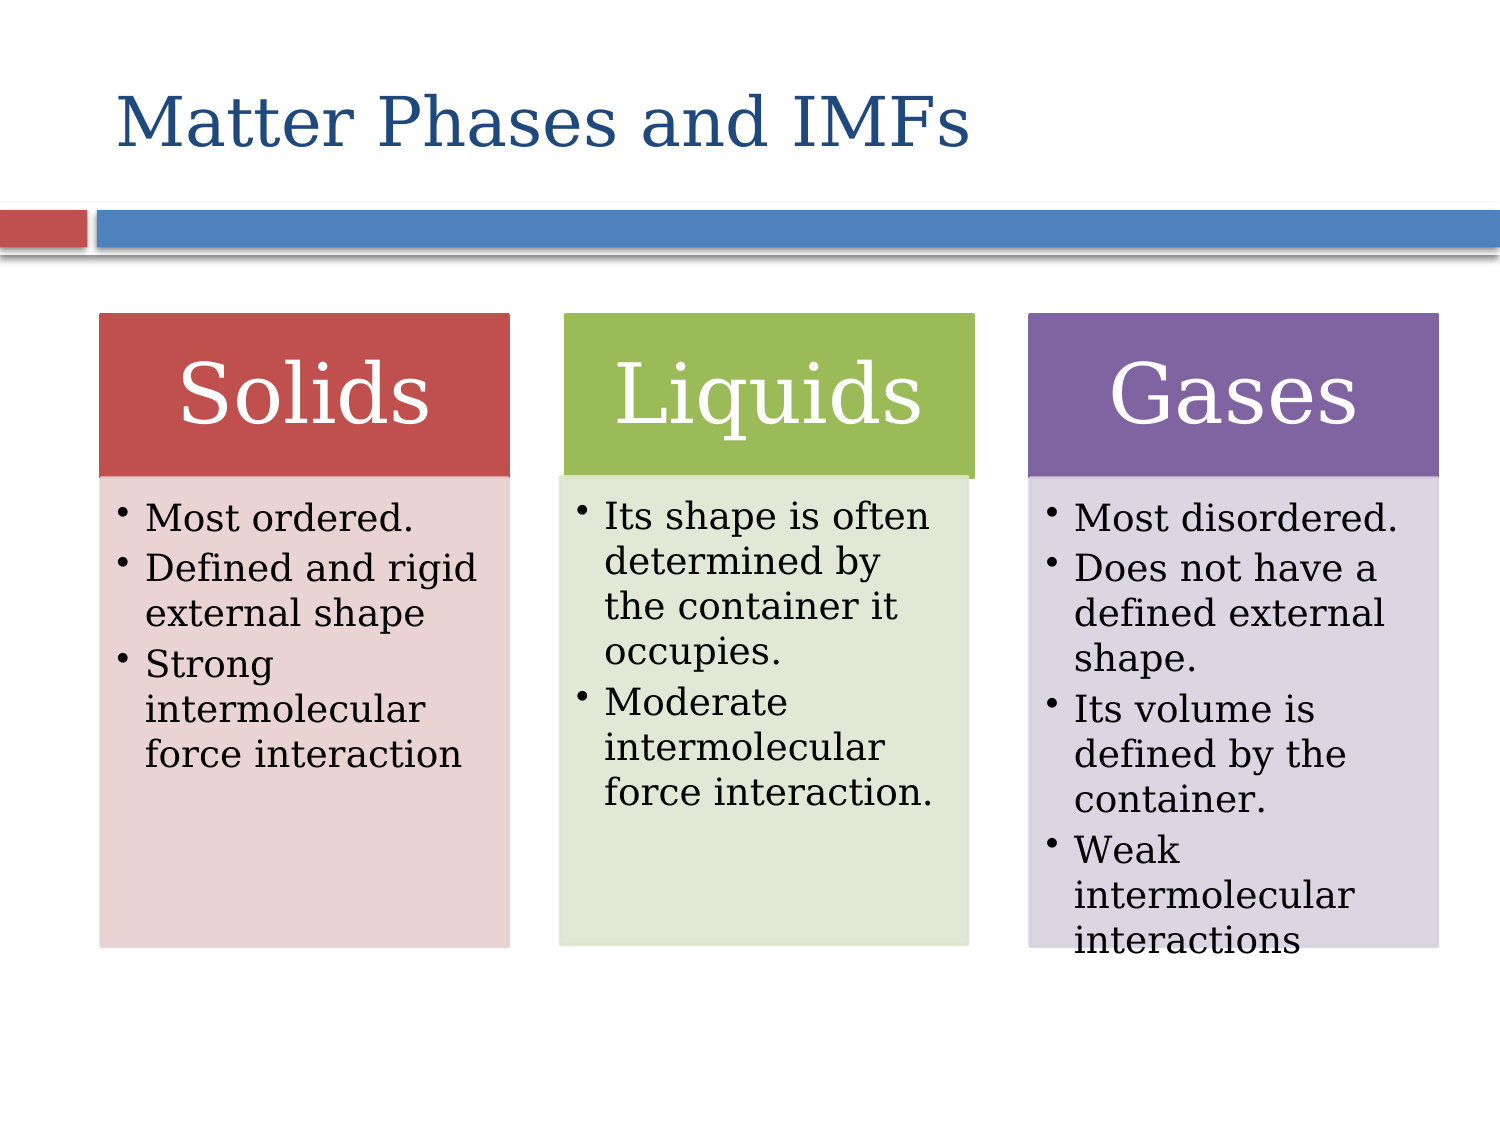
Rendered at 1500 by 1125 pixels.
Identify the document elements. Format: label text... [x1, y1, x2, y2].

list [100, 262, 1439, 999]
title Matter Phases and IMFs [100, 37, 1438, 200]
